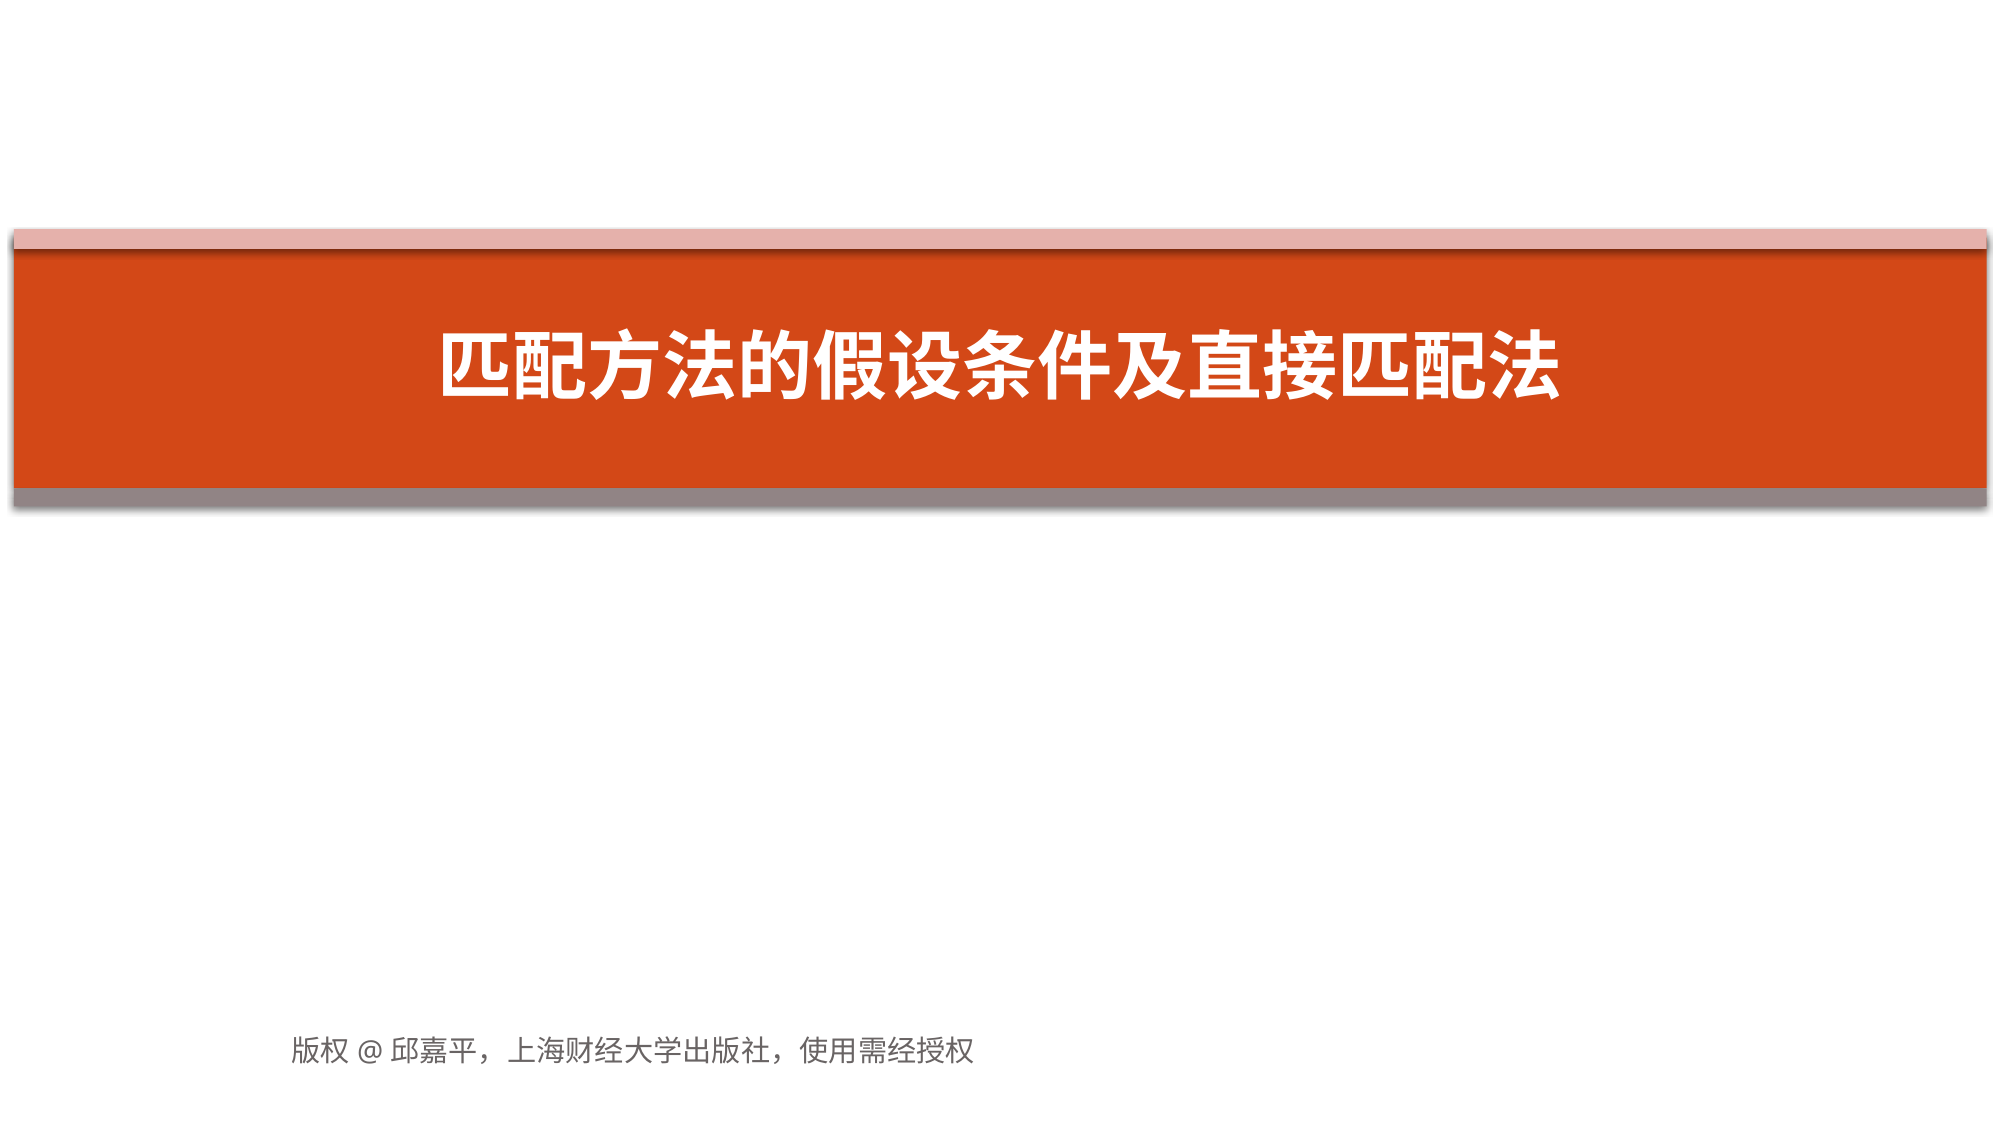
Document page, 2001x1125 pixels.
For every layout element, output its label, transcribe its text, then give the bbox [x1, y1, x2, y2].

title 匹配方法的假设条件及直接匹配法 [99, 247, 1900, 489]
footer 版权@邱嘉平，上海财经大学出版社，使用需经授权 [200, 1012, 1067, 1088]
